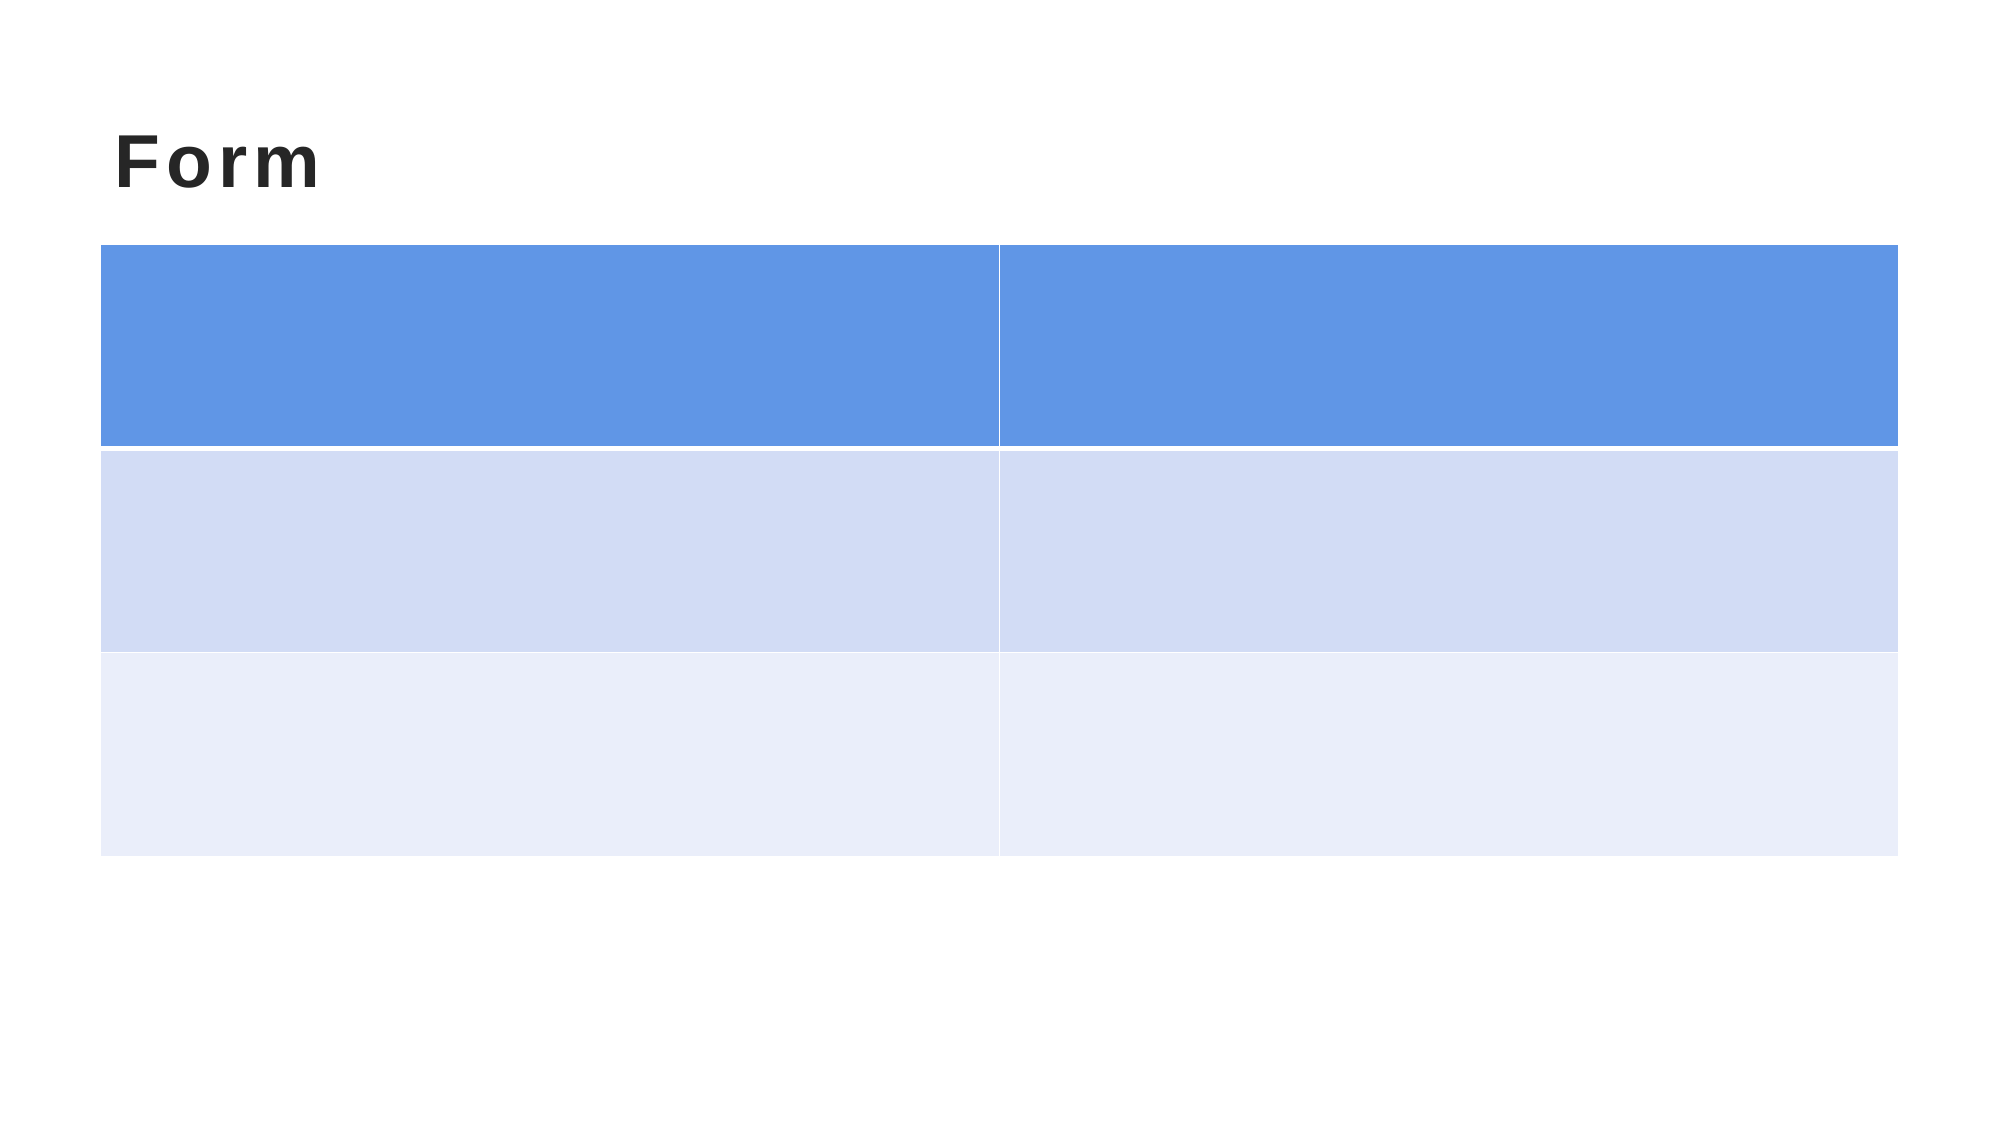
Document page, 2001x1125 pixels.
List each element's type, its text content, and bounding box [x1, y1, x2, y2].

table_cell [1000, 653, 1898, 856]
table_header [101, 245, 999, 446]
table_cell [101, 653, 999, 856]
table_cell [1000, 451, 1898, 652]
title Form [99, 99, 1900, 216]
table_cell [101, 451, 999, 652]
table_header [1000, 245, 1898, 446]
